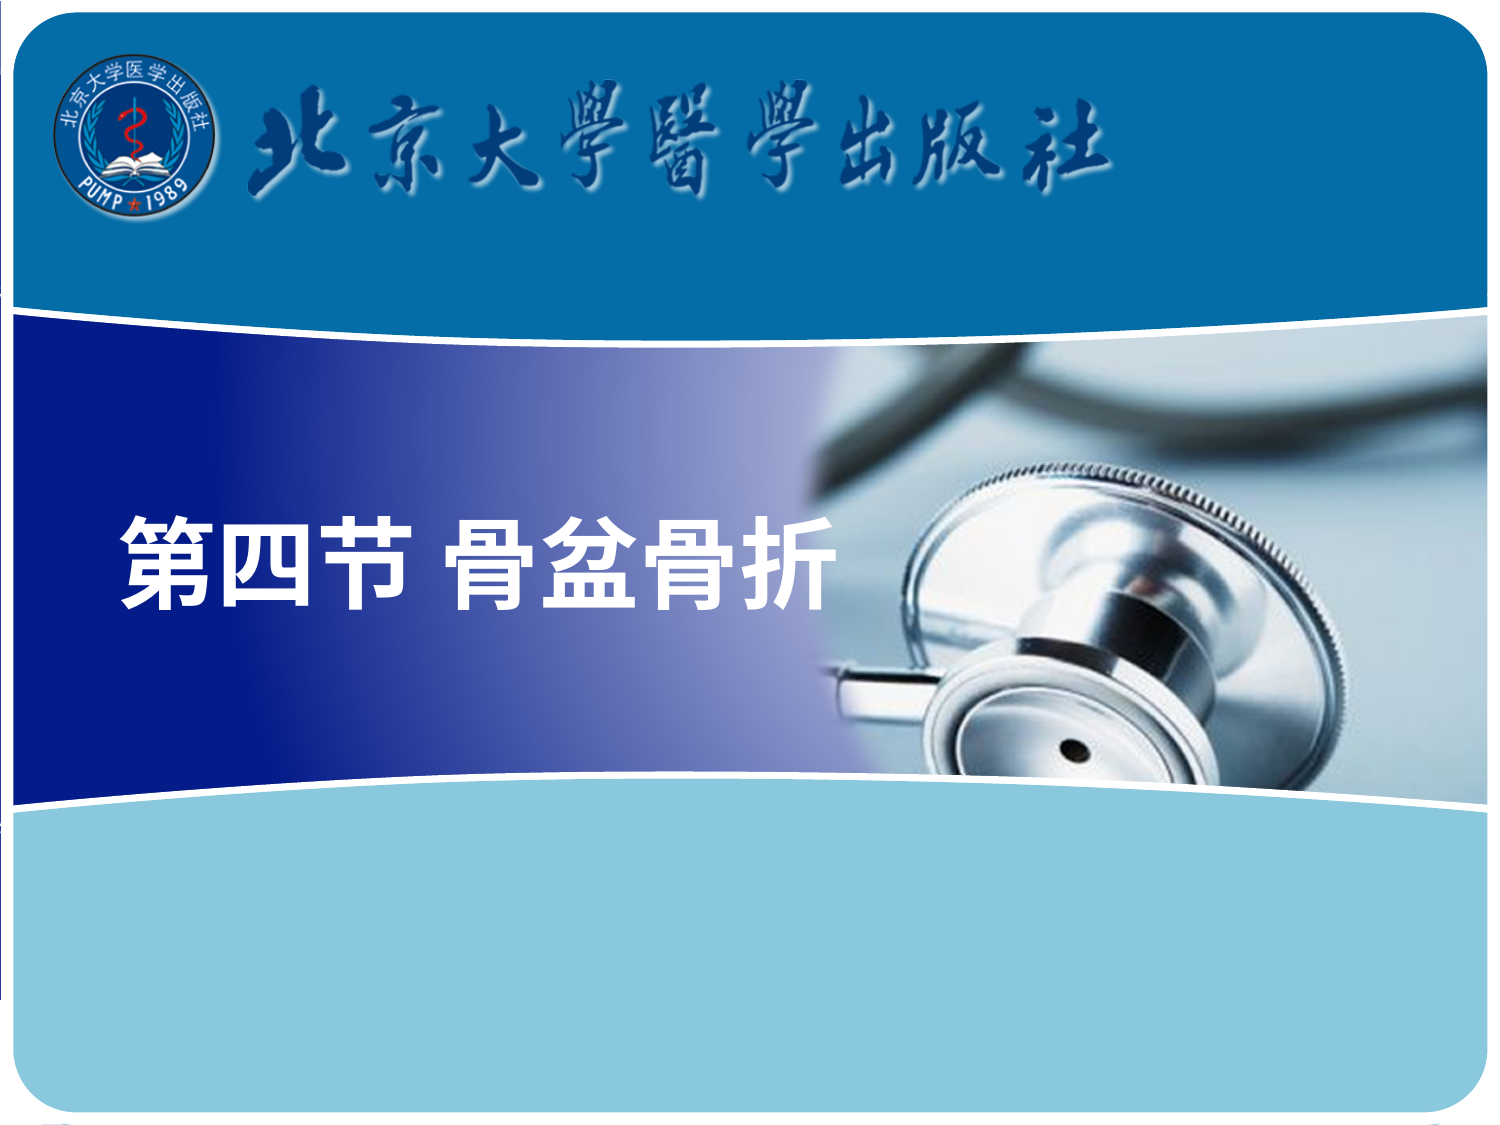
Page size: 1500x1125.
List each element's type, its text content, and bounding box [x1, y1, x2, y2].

title 第四节 骨盆骨折 [52, 373, 904, 749]
picture [53, 54, 1117, 225]
picture [14, 315, 1487, 805]
